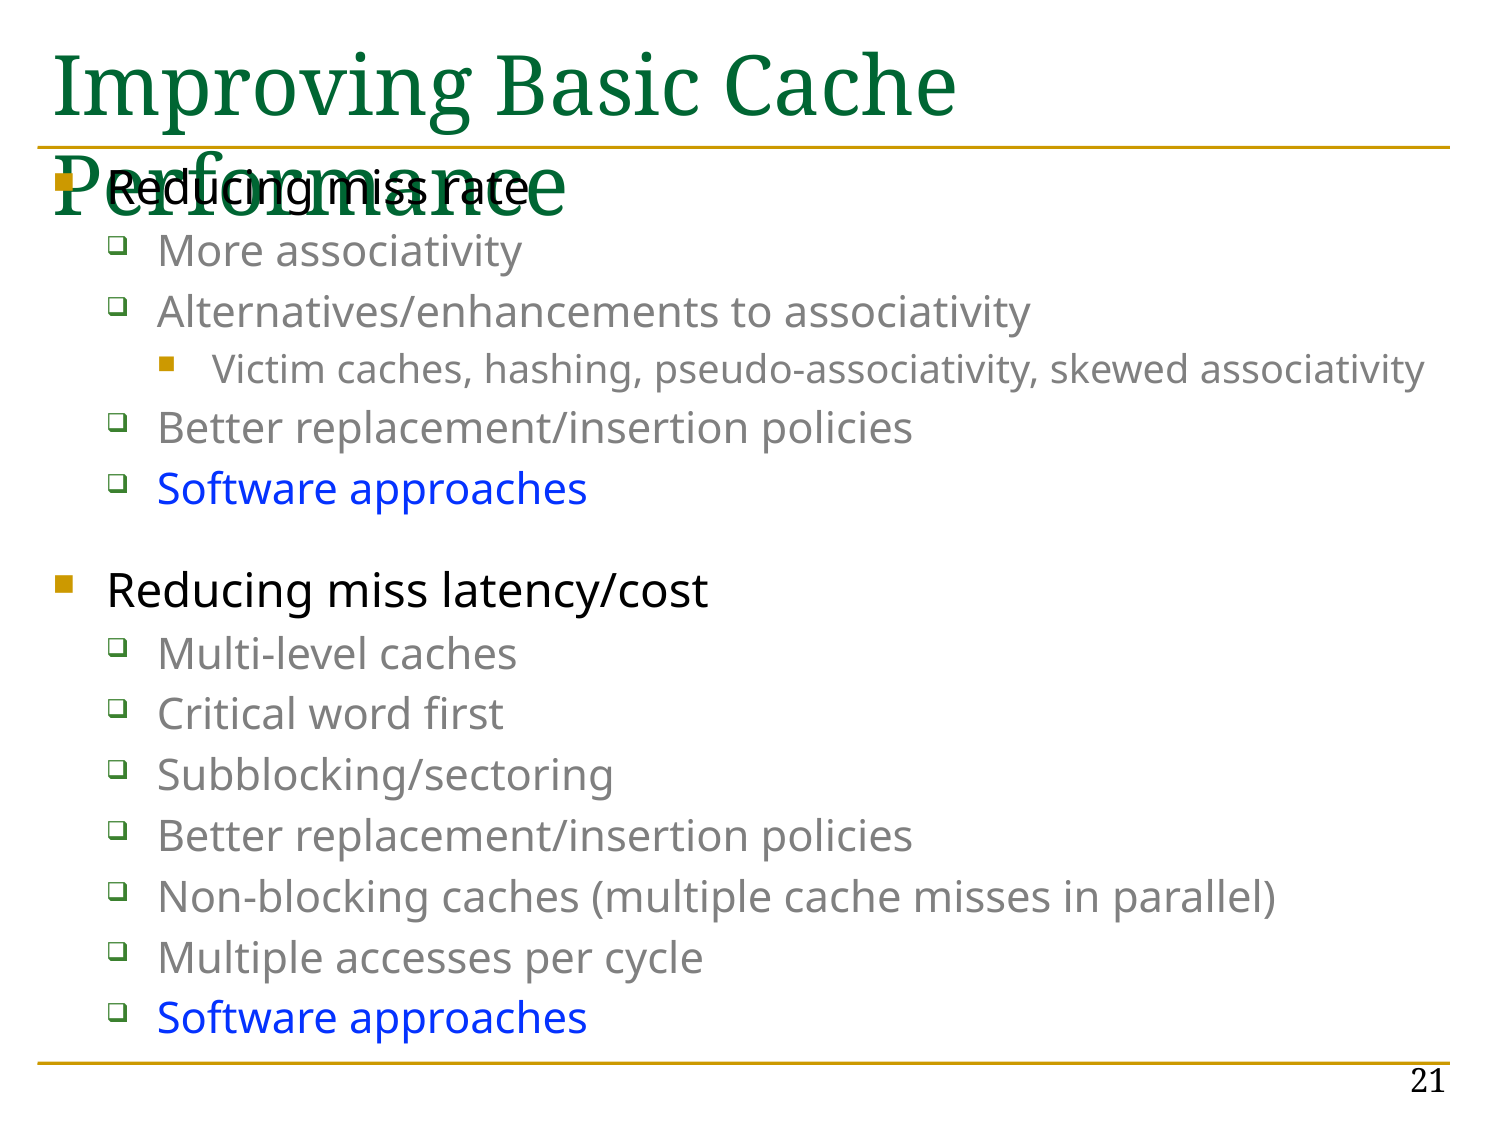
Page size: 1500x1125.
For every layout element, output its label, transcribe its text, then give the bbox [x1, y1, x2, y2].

title Improving Basic Cache Performance [37, 24, 1450, 149]
list Reducing miss rate More associativity Alternatives/enhancements to associativity Victim caches, hashing, pseudo-associativity, skewed associativity Better replacement/insertion policies Software approaches Reducing miss latency/cost Multi-level caches Critical word first Subblocking/sectoring Better replacement/insertion policies Non-blocking caches (multiple cache misses in parallel) Multiple accesses per cycle Software approaches [37, 149, 1450, 1063]
slide_number 21 [1111, 1036, 1462, 1112]
